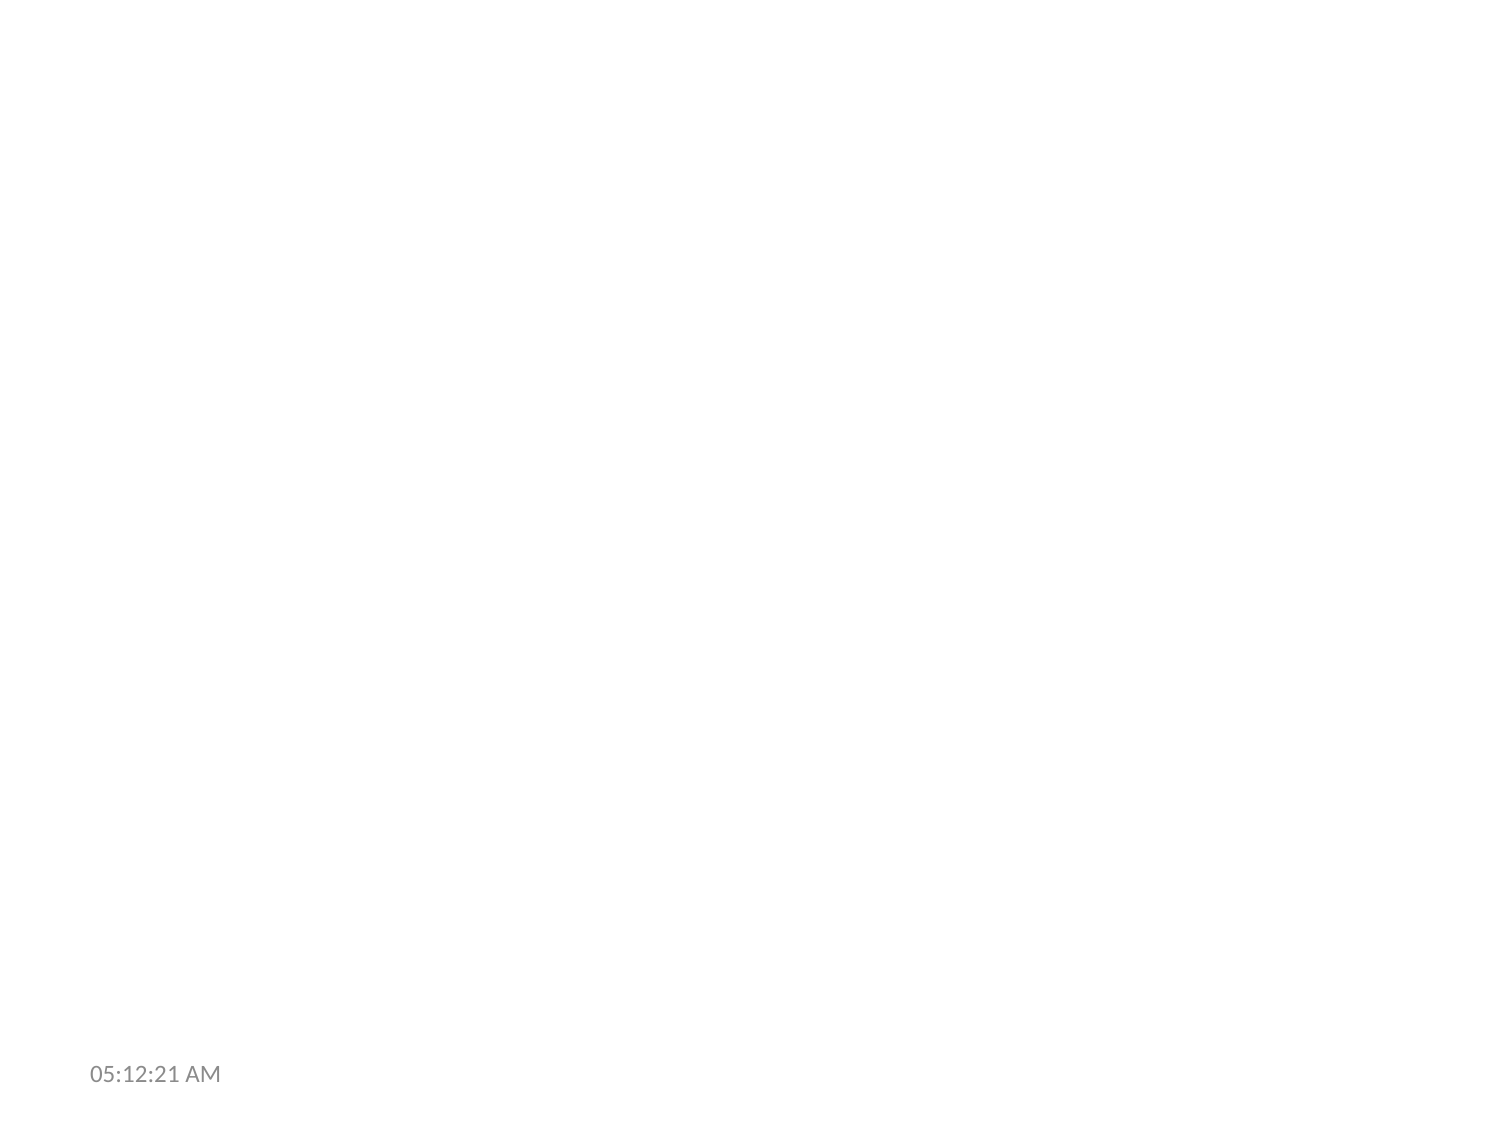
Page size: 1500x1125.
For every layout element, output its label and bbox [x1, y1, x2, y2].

slide_number [75, 1042, 425, 1103]
